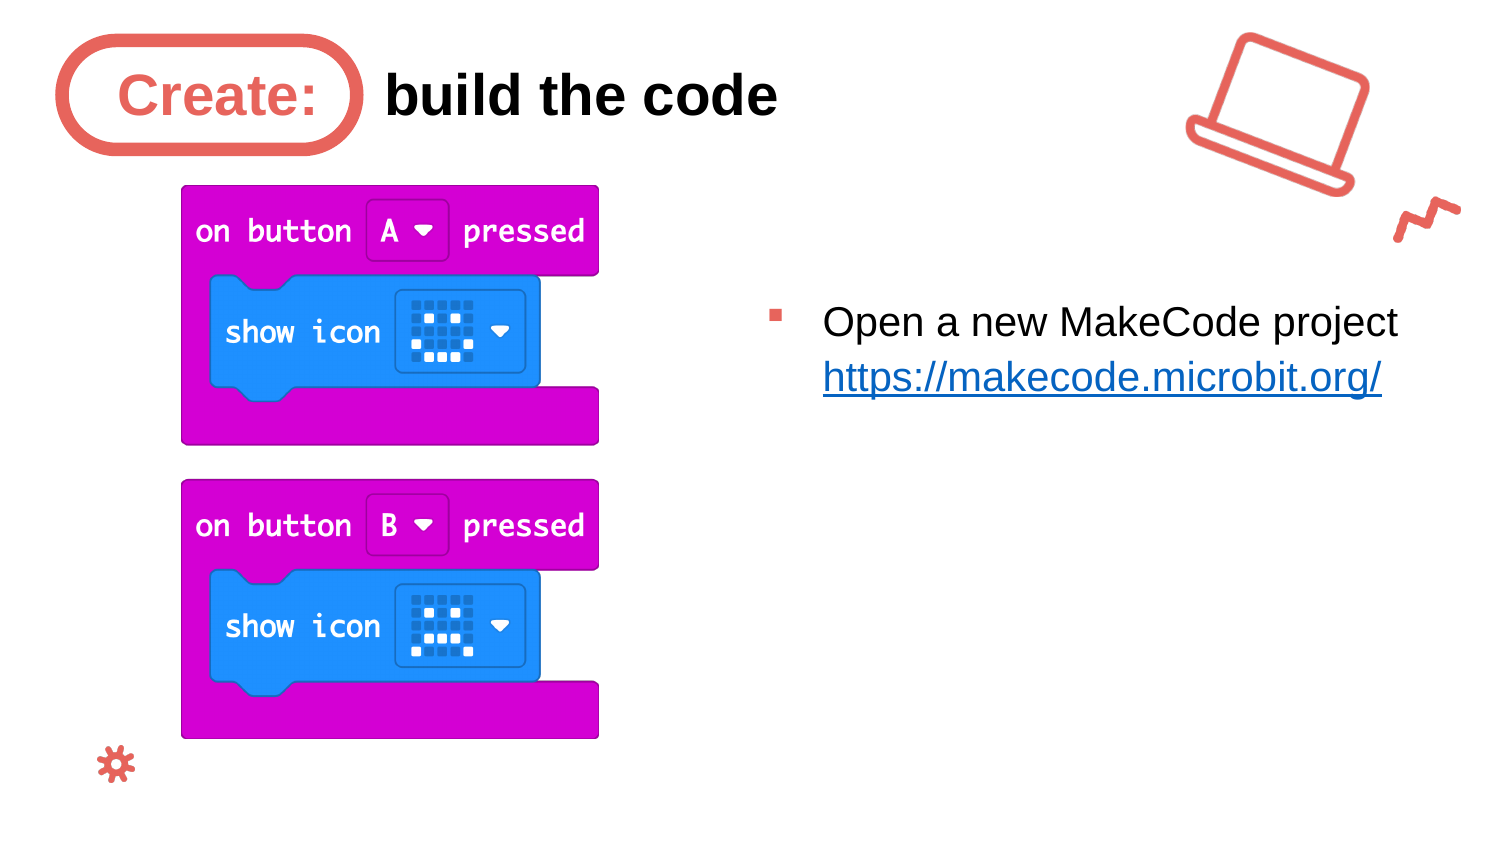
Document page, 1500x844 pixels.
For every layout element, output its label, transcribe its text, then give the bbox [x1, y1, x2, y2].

picture [1186, 22, 1369, 207]
text_box Open a new MakeCode project https://makecode.microbit.org/ [750, 282, 1443, 408]
picture [1393, 196, 1461, 243]
text_box [60, 39, 358, 151]
picture [181, 185, 599, 739]
picture [97, 745, 135, 784]
title Create: build the code [110, 34, 787, 159]
